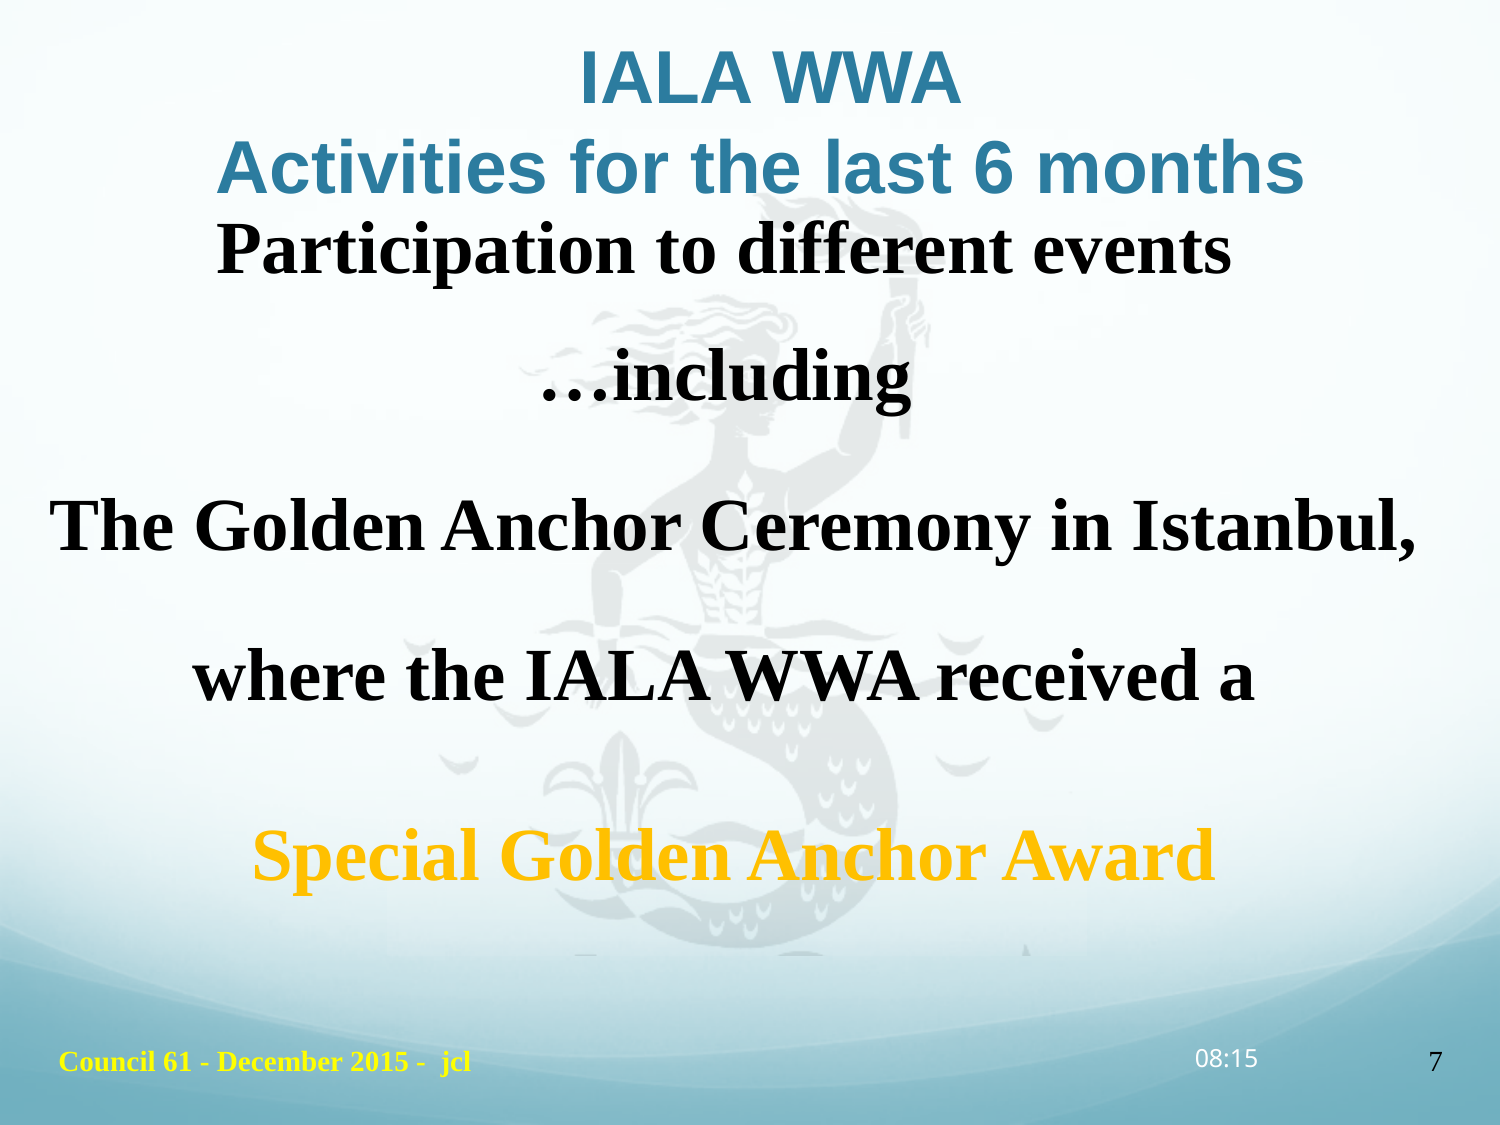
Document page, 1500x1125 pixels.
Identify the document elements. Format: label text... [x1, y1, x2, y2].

footer Council 61 - December 2015 - jcl [43, 1029, 838, 1090]
text_box Participation to different events …including The Golden Anchor Ceremony in Istanbul, where the IALA WWA received a Special Golden Anchor Award [0, 63, 1500, 903]
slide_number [923, 1029, 1274, 1090]
slide_number 7 [1295, 1029, 1459, 1090]
title IALA WWA Activities for the last 6 months [43, 0, 1500, 63]
